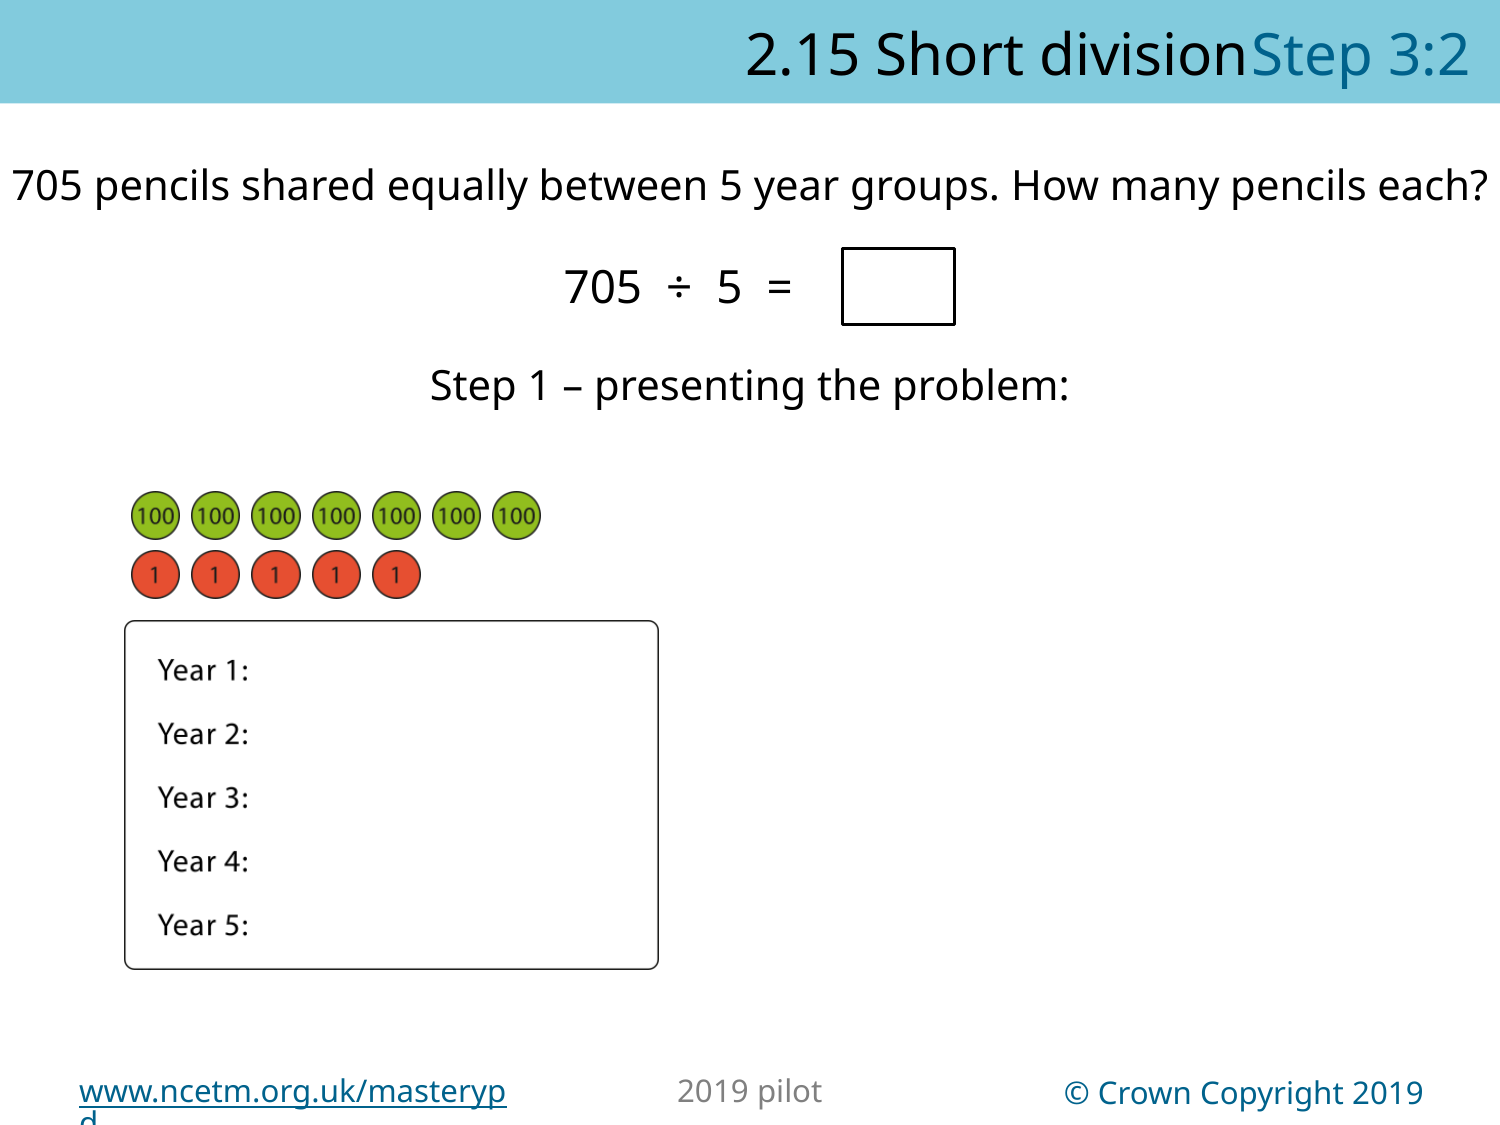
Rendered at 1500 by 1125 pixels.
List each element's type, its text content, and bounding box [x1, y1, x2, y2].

text_box Step 1 – presenting the problem: [414, 351, 1086, 417]
text_box [842, 248, 955, 325]
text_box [123, 491, 659, 970]
list 2.15 Short division Step 3:2 [0, 0, 1500, 104]
text_box 705 ÷ 5 = [548, 250, 808, 321]
text_box 705 pencils shared equally between 5 year groups. How many pencils each? [0, 150, 1500, 216]
